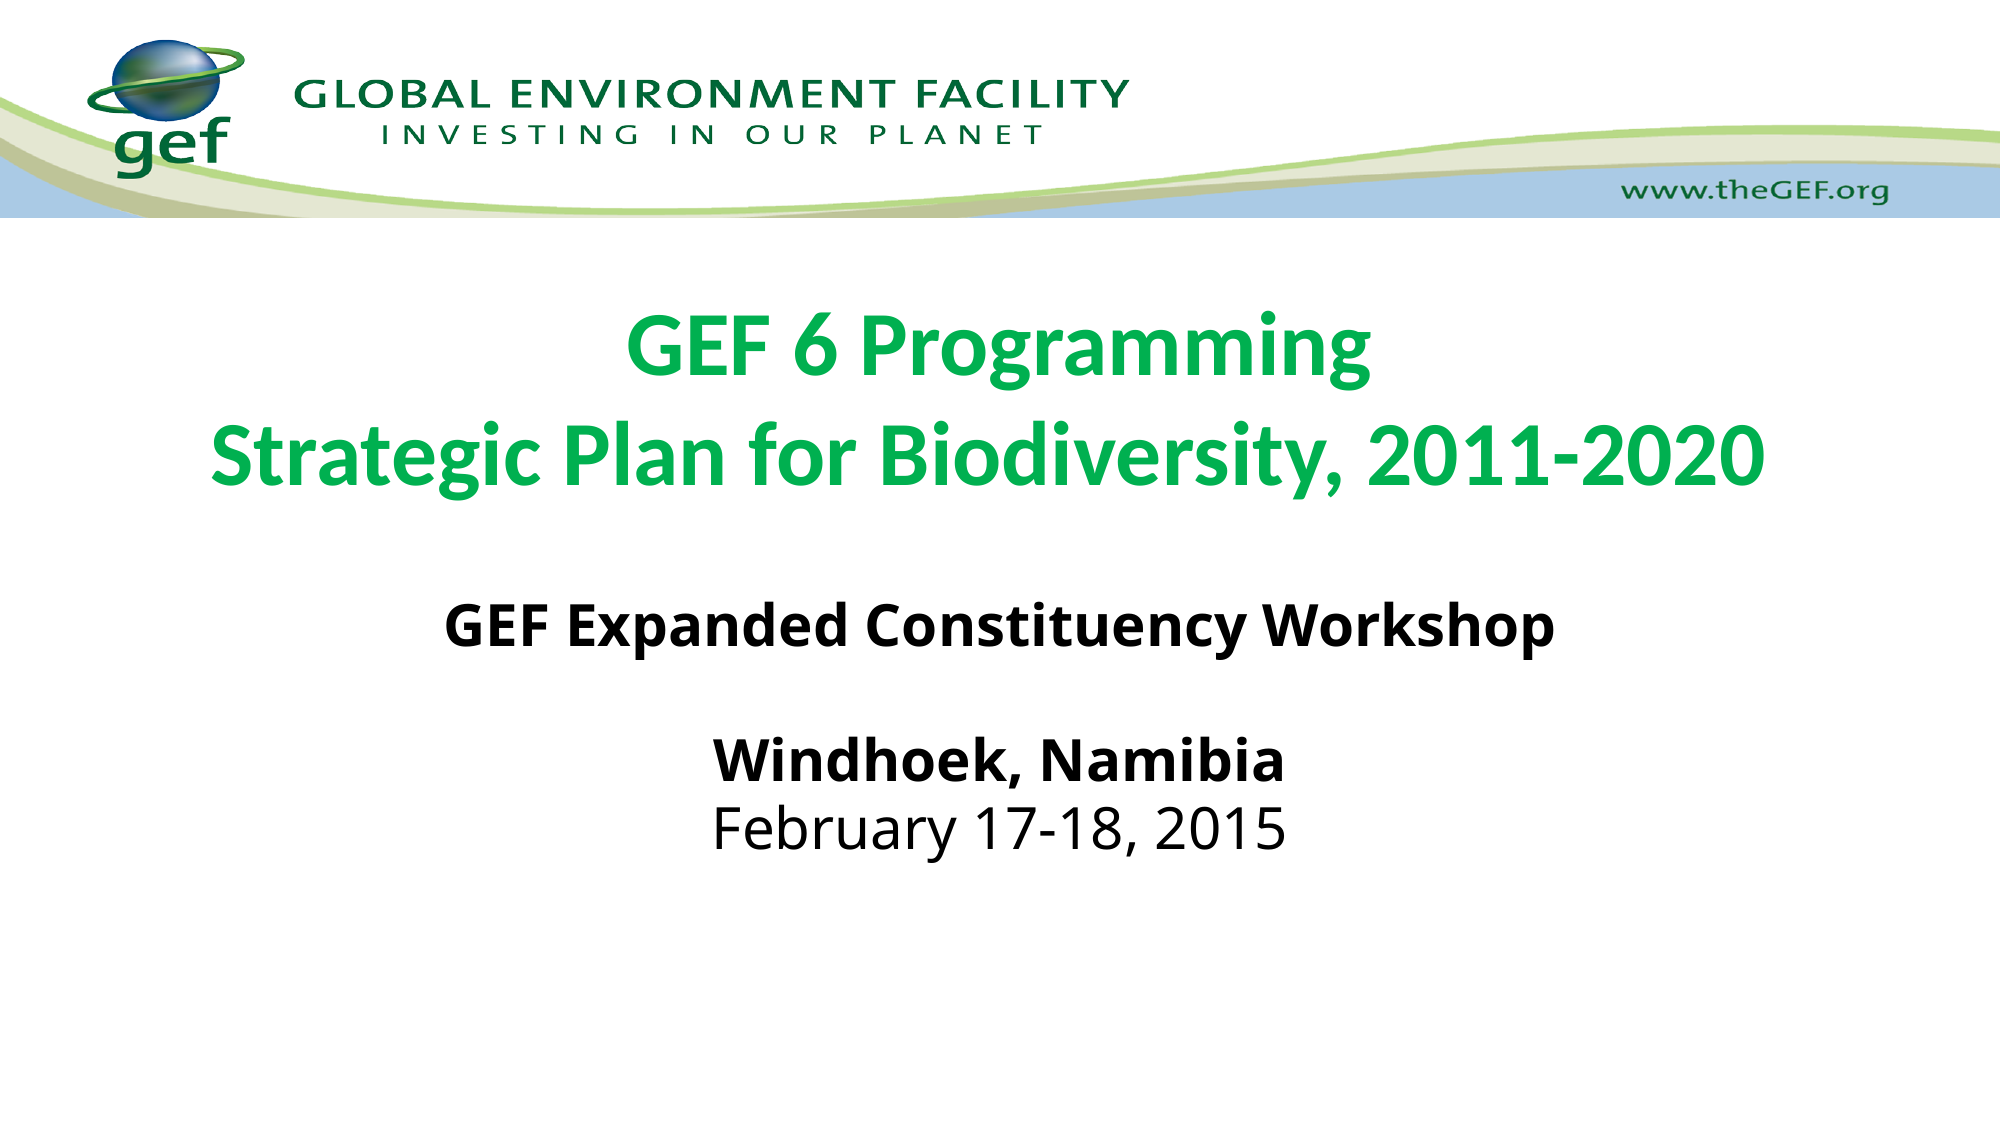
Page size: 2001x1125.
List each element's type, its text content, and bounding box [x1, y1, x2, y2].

picture [0, 12, 2000, 218]
title GEF 6 Programming Strategic Plan for Biodiversity, 2011-2020 [99, 299, 1901, 488]
subtitle GEF Expanded Constituency Workshop Windhoek, Namibia February 17-18, 2015 [299, 512, 1701, 801]
